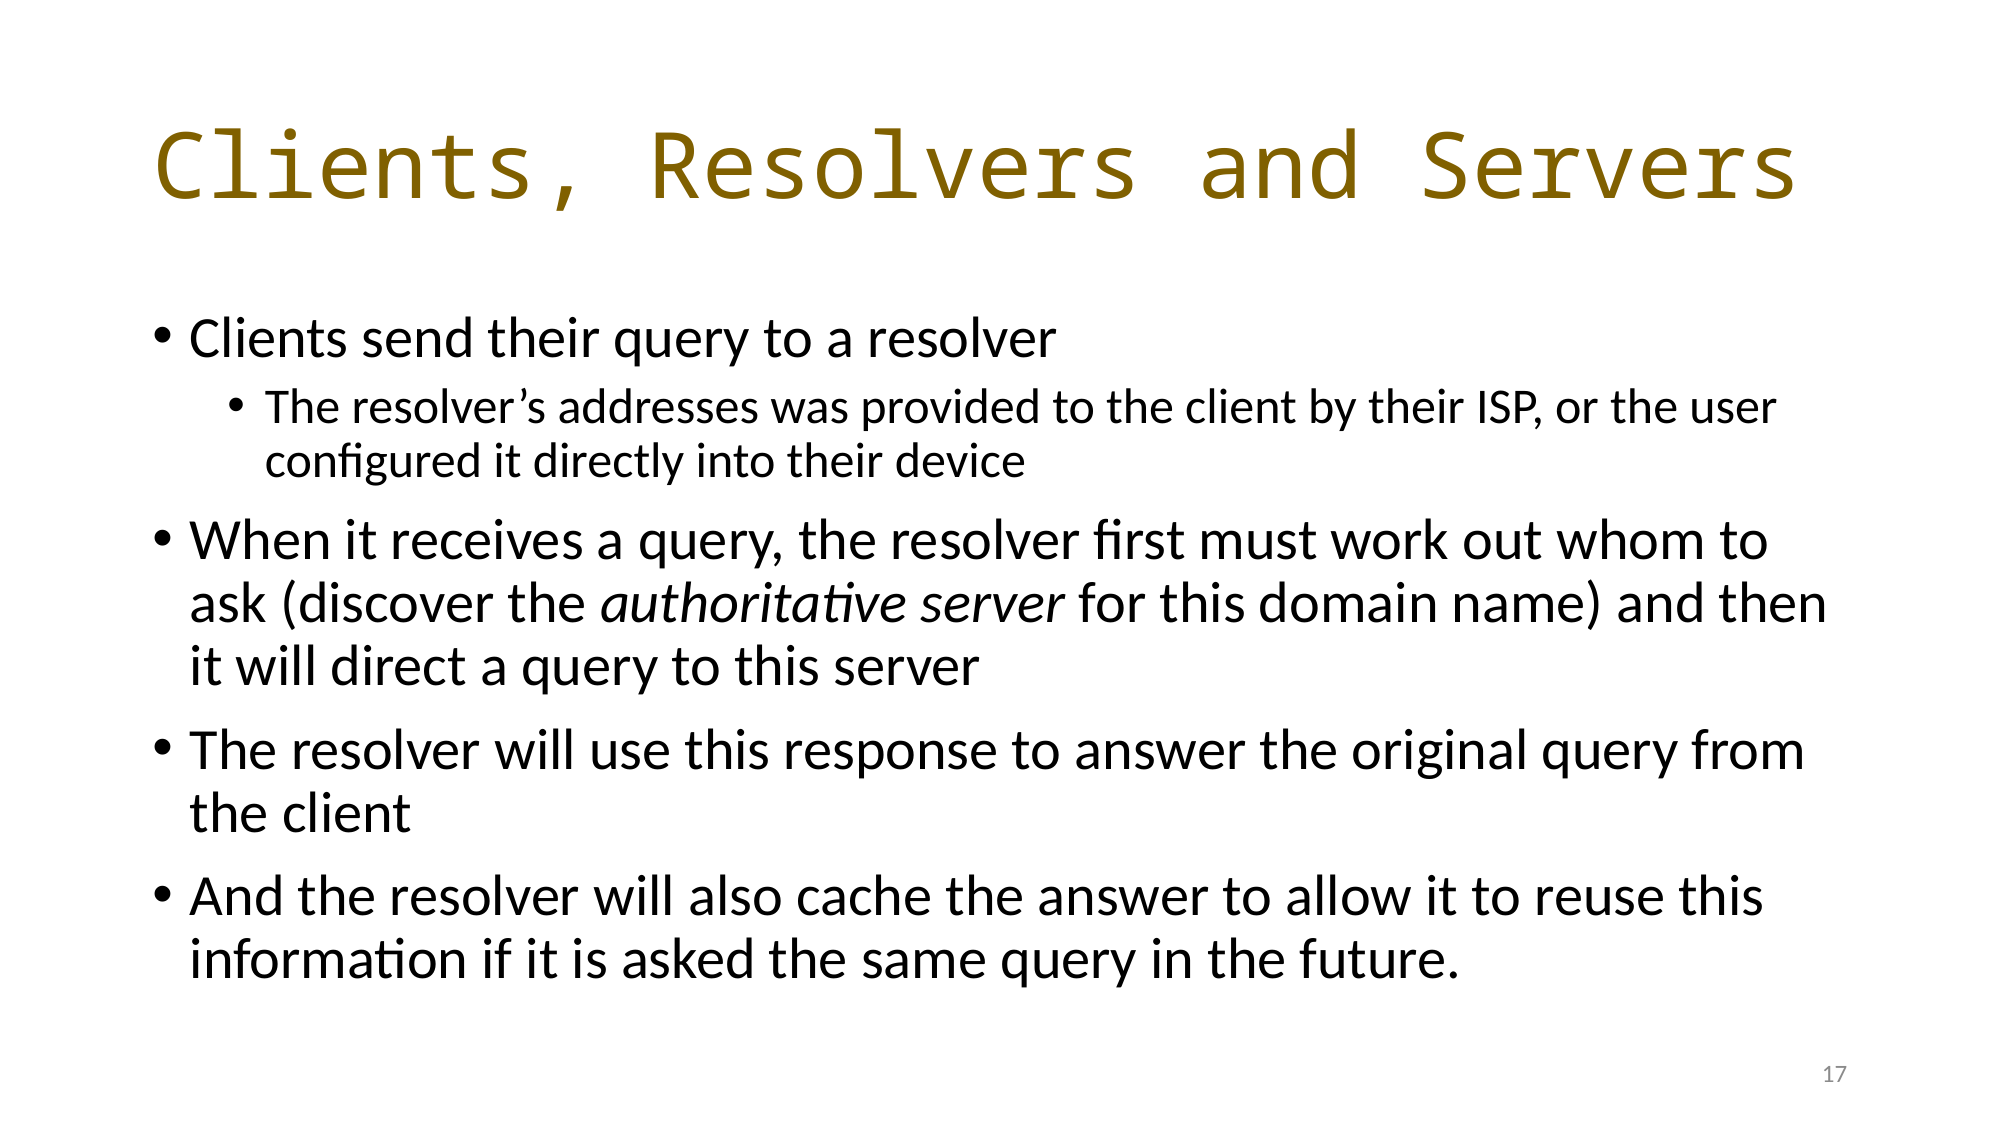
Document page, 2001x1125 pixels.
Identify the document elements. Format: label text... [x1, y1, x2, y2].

list Clients send their query to a resolver The resolver’s addresses was provided to the client by their ISP, or the user configured it directly into their device When it receives a query, the resolver first must work out whom to ask (discover the authoritative server for this domain name) and then it will direct a query to this server The resolver will use this response to answer the original query from the client And the resolver will also cache the answer to allow it to reuse this information if it is asked the same query in the future. [137, 299, 1863, 1014]
title Clients, Resolvers and Servers [137, 59, 1863, 278]
slide_number 17 [1412, 1042, 1863, 1103]
